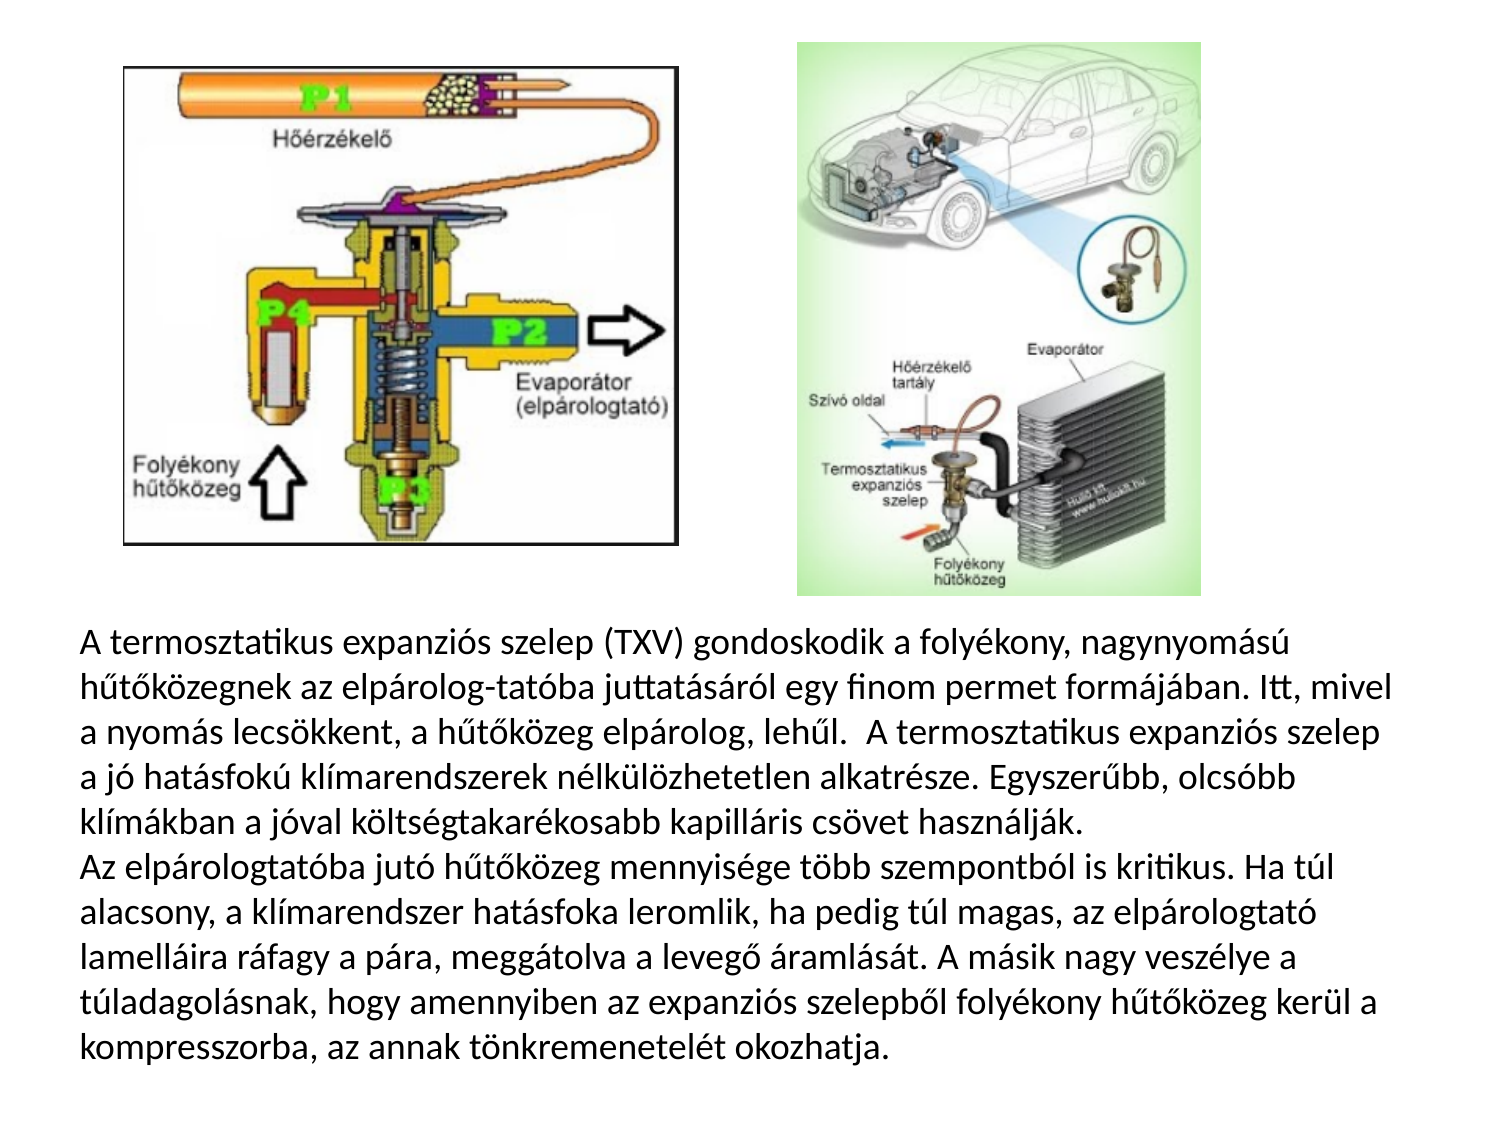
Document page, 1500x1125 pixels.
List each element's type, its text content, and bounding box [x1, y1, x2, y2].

text_box A termosztatikus expanziós szelep (TXV) gondoskodik a folyékony, nagynyomású hűtőközegnek az elpárolog-tatóba juttatásáról egy finom permet formájában. Itt, mivel a nyomás lecsökkent, a hűtőközeg elpárolog, lehűl. A termosztatikus expanziós szelep a jó hatásfokú klímarendszerek nélkülözhetetlen alkatrésze. Egyszerűbb, olcsóbb klímákban a jóval költségtakarékosabb kapilláris csövet használják. Az elpárologtatóba jutó hűtőközeg mennyisége több szempontból is kritikus. Ha túl alacsony, a klímarendszer hatásfoka leromlik, ha pedig túl magas, az elpárologtató lamelláira ráfagy a pára, meggátolva a levegő áramlását. A másik nagy veszélye a túladagolásnak, hogy amennyiben az expanziós szelepből folyékony hűtőközeg kerül a kompresszorba, az annak tönkremenetelét okozhatja. [64, 609, 1412, 1075]
picture [796, 42, 1201, 597]
picture [123, 66, 679, 547]
